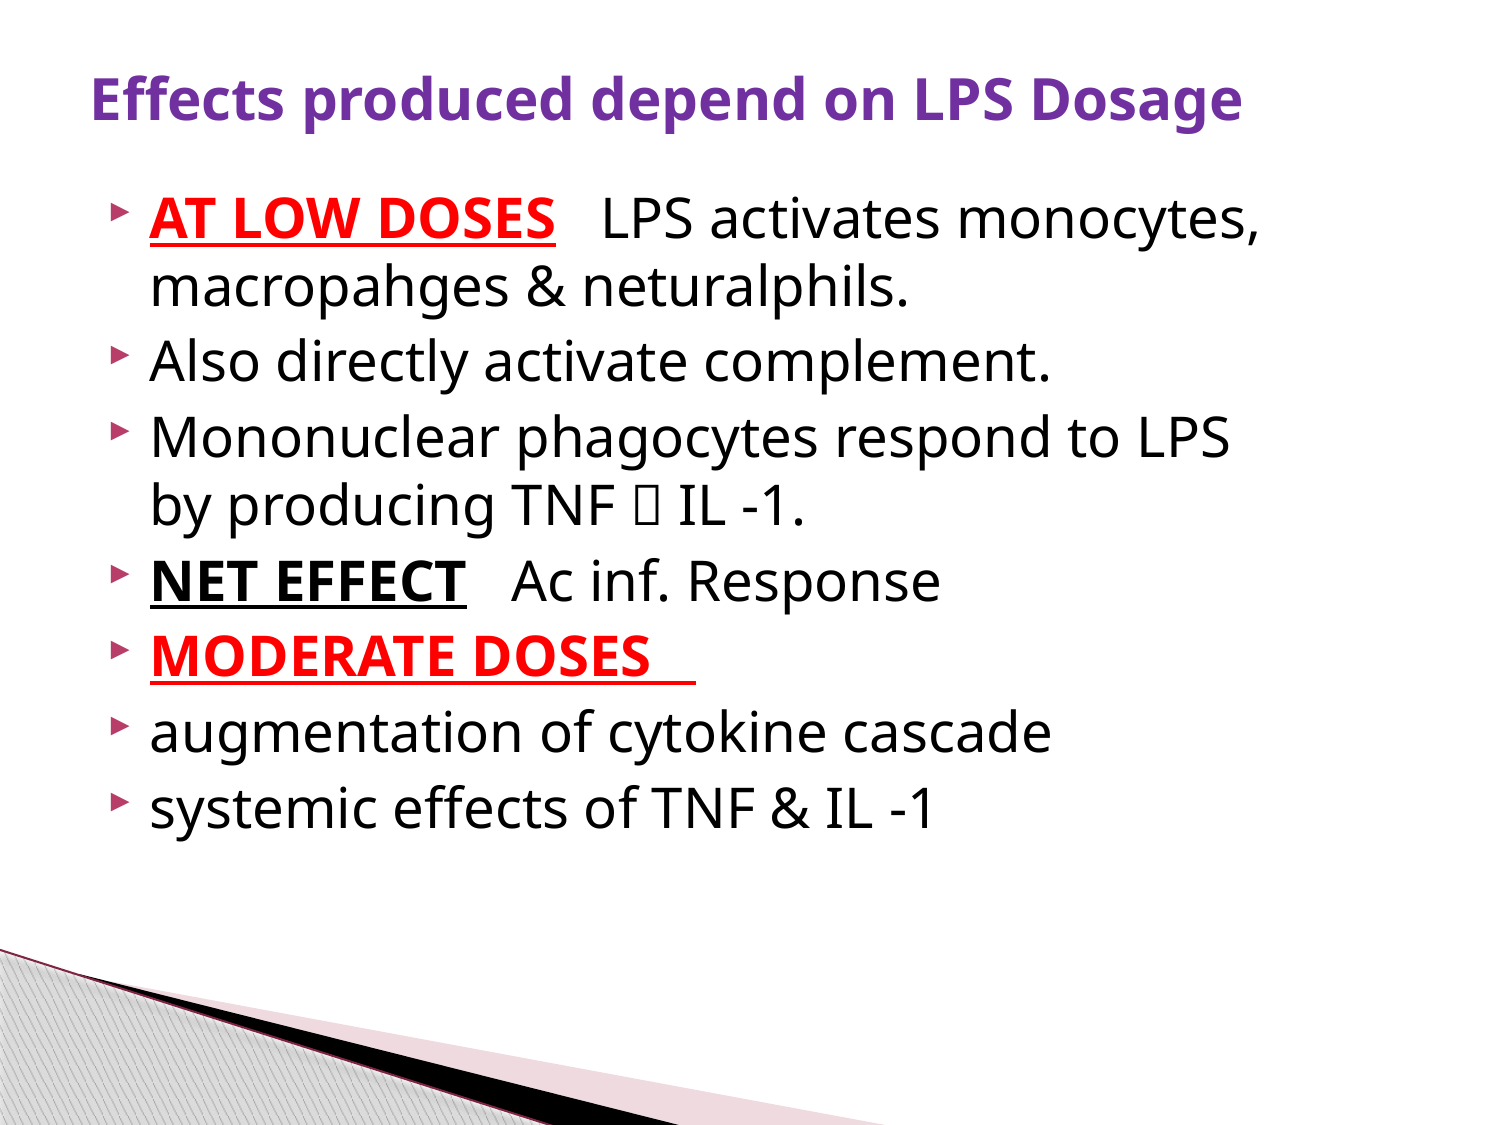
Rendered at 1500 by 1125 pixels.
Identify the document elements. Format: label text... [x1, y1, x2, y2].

title Effects produced depend on LPS Dosage [75, 45, 1388, 150]
list AT LOW DOSES LPS activates monocytes, macropahges & neturalphils. Also directly activate complement. Mononuclear phagocytes respond to LPS by producing TNF  IL -1. NET EFFECT Ac inf. Response MODERATE DOSES augmentation of cytokine cascade systemic effects of TNF & IL -1 [75, 174, 1300, 1062]
